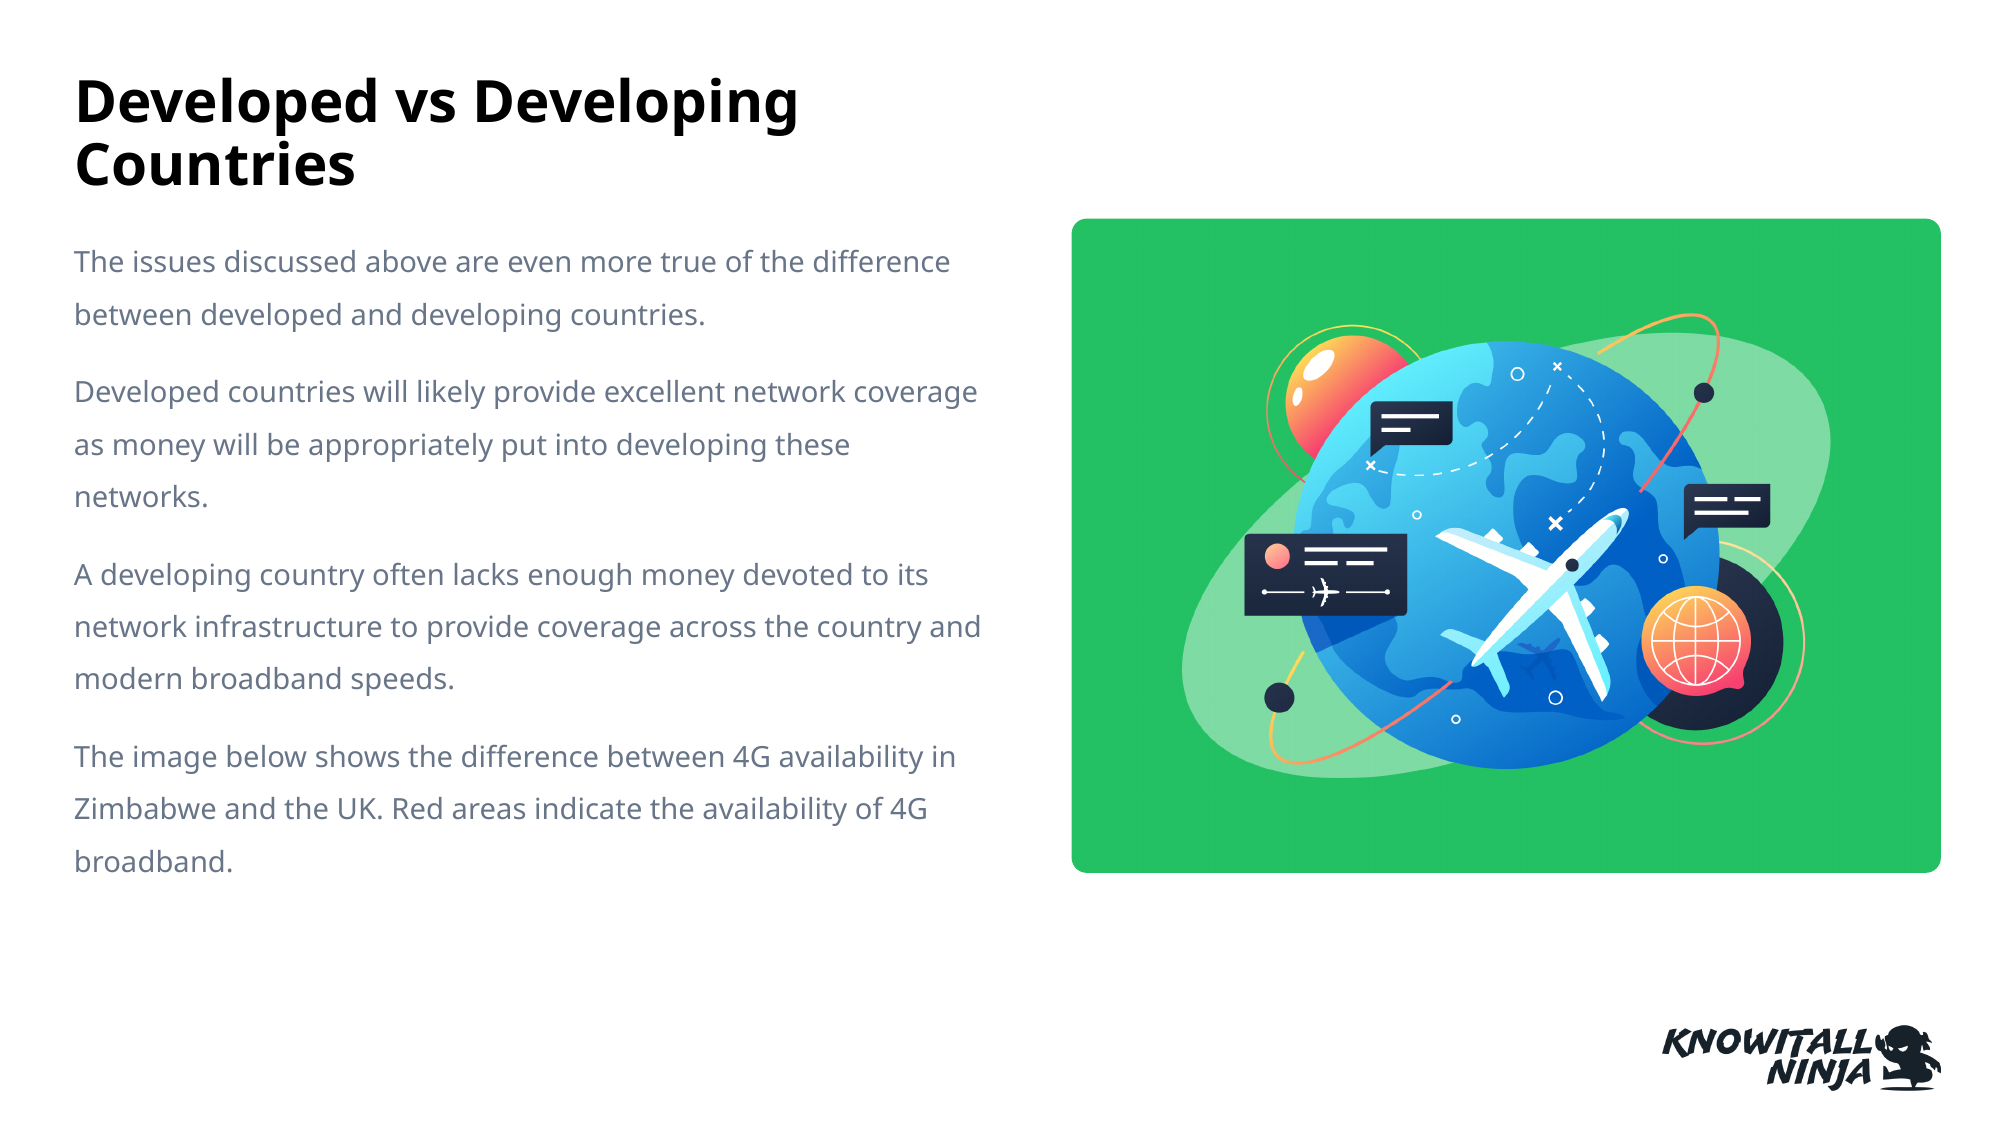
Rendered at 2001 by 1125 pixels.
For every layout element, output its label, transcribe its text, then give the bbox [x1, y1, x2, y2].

picture [1662, 1025, 1941, 1091]
list The issues discussed above are even more true of the difference between developed and developing countries. Developed countries will likely provide excellent network coverage as money will be appropriately put into developing these networks. A developing country often lacks enough money devoted to its network infrastructure to provide coverage across the country and modern broadband speeds. The image below shows the difference between 4G availability in Zimbabwe and the UK. Red areas indicate the availability of 4G broadband. [59, 218, 1000, 940]
title Developed vs Developing Countries [59, 117, 1000, 206]
picture [1071, 218, 1942, 874]
